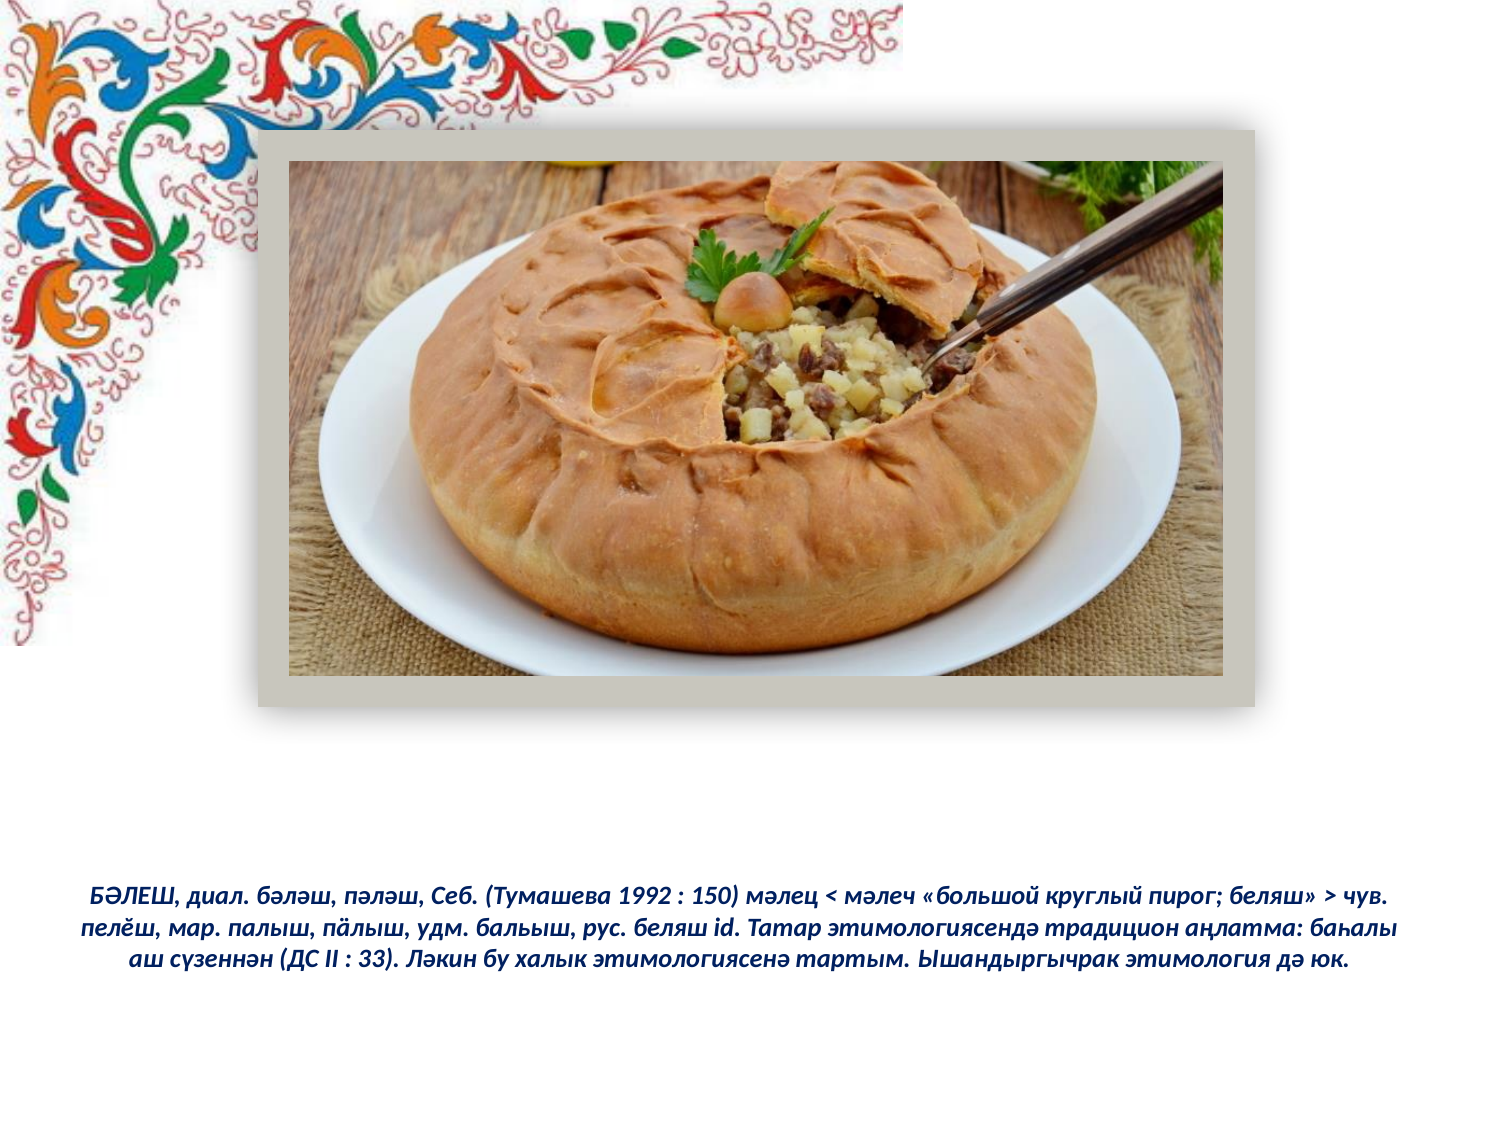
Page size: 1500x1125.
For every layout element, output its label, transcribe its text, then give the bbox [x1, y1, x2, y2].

title БӘЛЕШ, диал. бәләш, пәләш, Себ. (Тумашева 1992 : 150) мәлец < мәлеч «большой круглый пирог; беляш» > чув. пелĕш, мар. палыш, пäлыш, удм. бальыш, рус. беляш id. Татар этимологиясендә традицион аңлатма: баһалы аш сүзеннән (ДС II : 33). Ләкин бу халык этимологиясенә тартым. Ышандыргычрак этимология дә юк. [64, 857, 1415, 1046]
picture [0, 0, 1224, 677]
